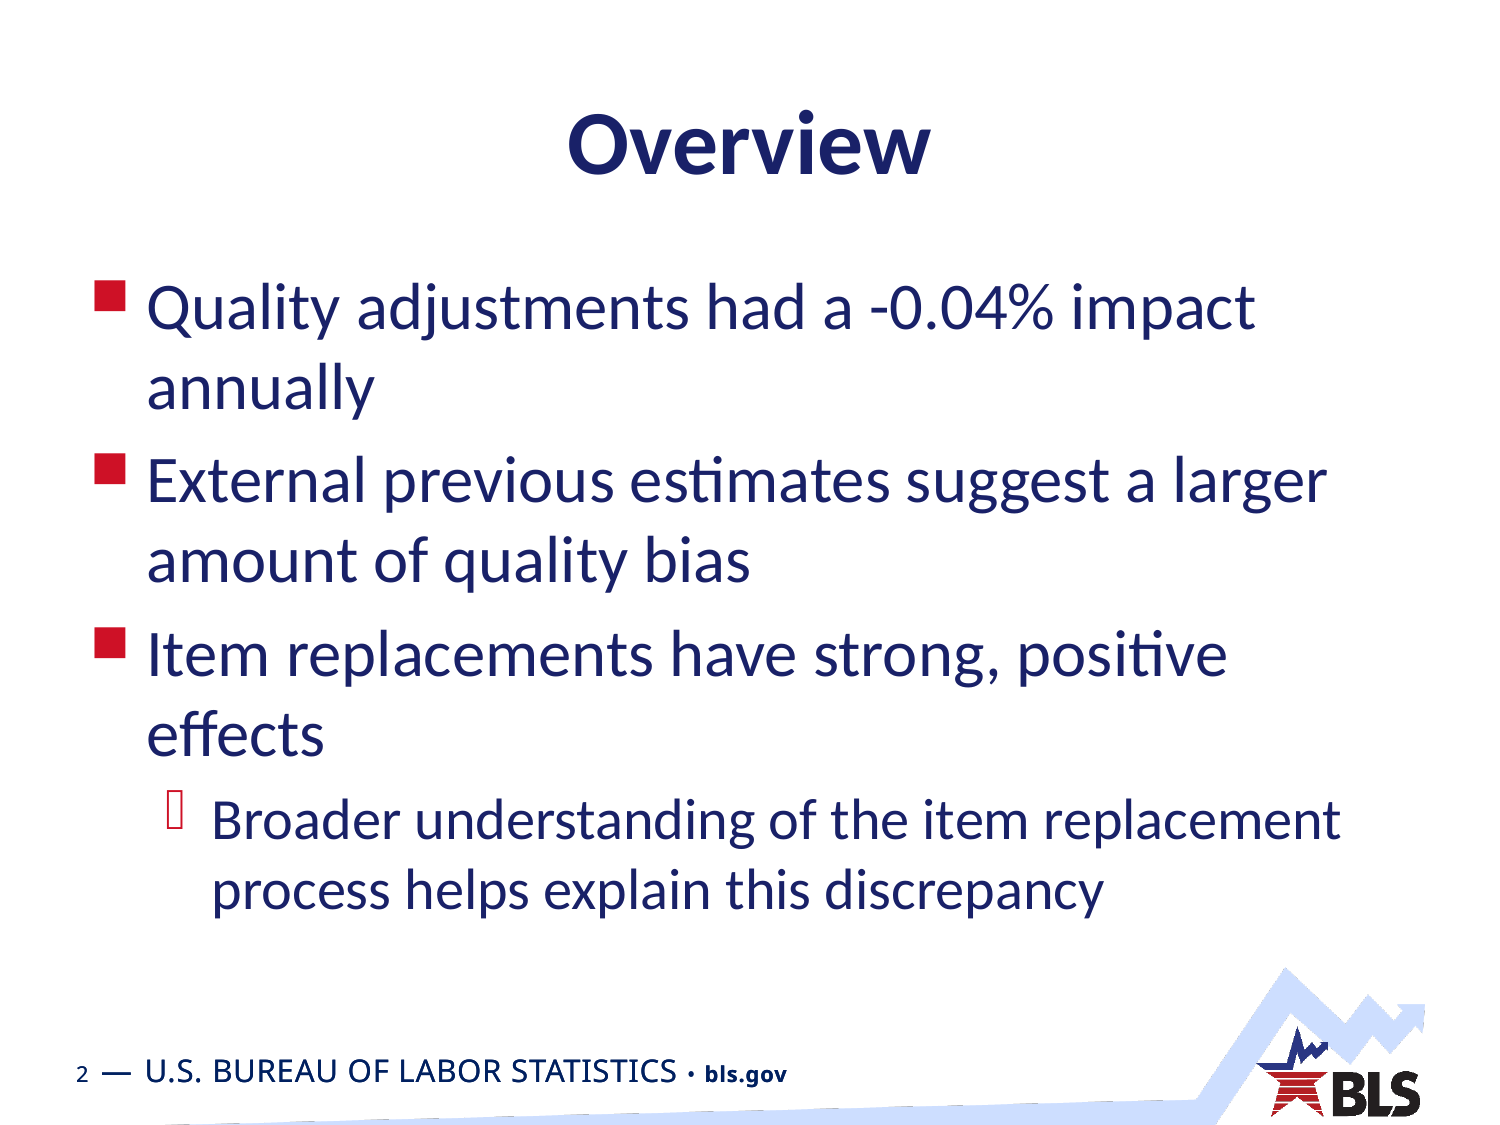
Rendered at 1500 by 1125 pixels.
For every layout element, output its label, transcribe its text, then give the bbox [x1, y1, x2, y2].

title Overview [74, 74, 1426, 208]
picture [40, 967, 1425, 1125]
list Quality adjustments had a -0.04% impact annually External previous estimates suggest a larger amount of quality bias Item replacements have strong, positive effects Broader understanding of the item replacement process helps explain this discrepancy [74, 255, 1426, 911]
